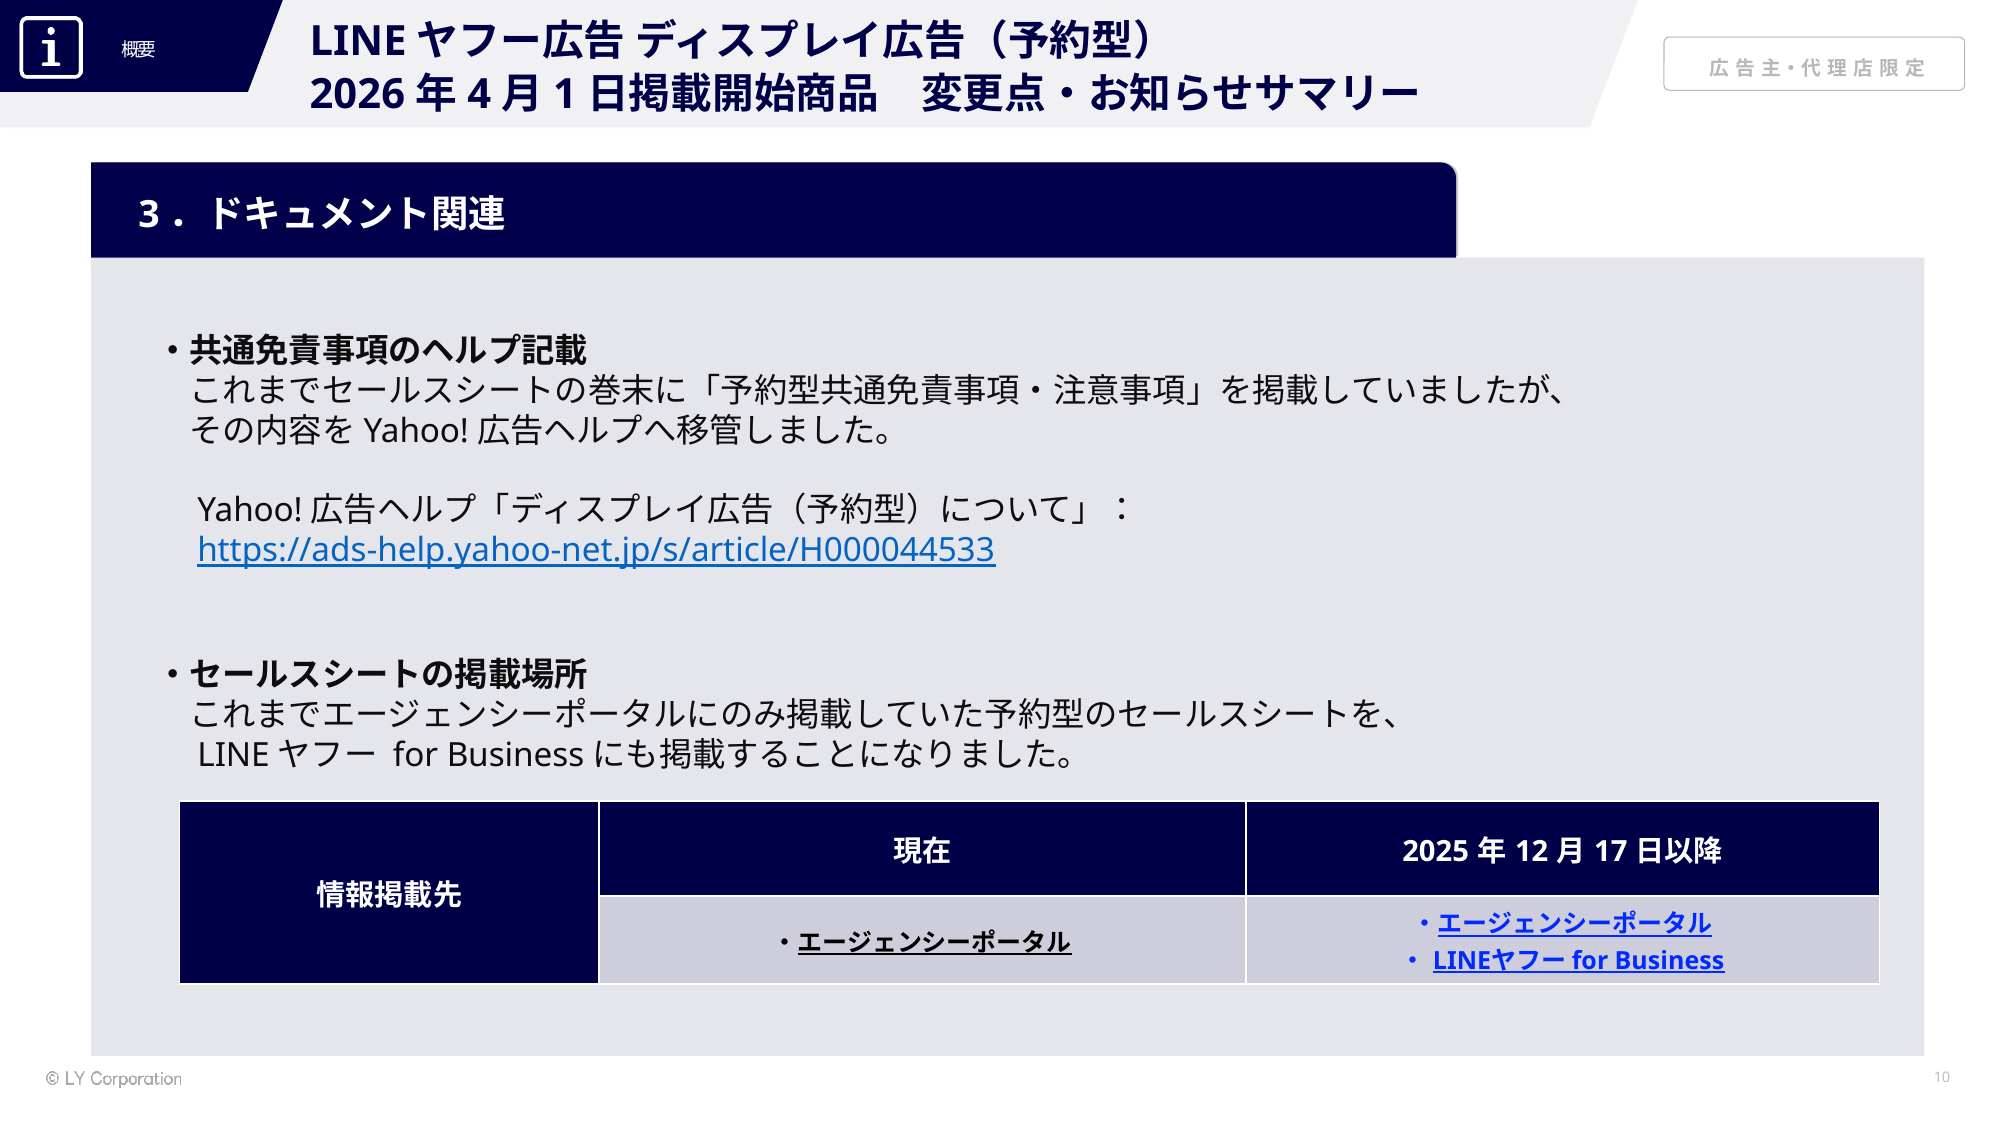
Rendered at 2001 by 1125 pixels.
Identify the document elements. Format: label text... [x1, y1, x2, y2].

table_cell ・エージェンシーポータル ・LINEヤフー for Business [1247, 897, 1879, 983]
table_header 現在 [600, 802, 1245, 895]
text_box 3．ドキュメント関連 [89, 160, 1458, 260]
picture [46, 1071, 181, 1088]
table_header 2025年12月17日以降 [1247, 802, 1879, 895]
table_header 情報掲載先 [180, 802, 598, 983]
list LINEヤフー広告 ディスプレイ広告（予約型） 2026年4月1日掲載開始商品 変更点・お知らせサマリー [309, 41, 1645, 97]
table_cell ・エージェンシーポータル [600, 897, 1245, 983]
picture [8, 4, 92, 88]
text_box ・共通免責事項のヘルプ記載 これまでセールスシートの巻末に「予約型共通免責事項・注意事項」を掲載していましたが、 その内容をYahoo!広告ヘルプへ移管しました。 Yahoo!広告ヘルプ「ディスプレイ広告（予約型）について」： https://ads-help.yahoo-net.jp/s/article/H000044533 ・セールスシートの掲載場所 これまでエージェンシーポータルにのみ掲載していた予約型のセールスシートを、 LINEヤフー for Businessにも掲載することになりました。 [91, 257, 1925, 1056]
text_box 概要 [97, 13, 180, 81]
